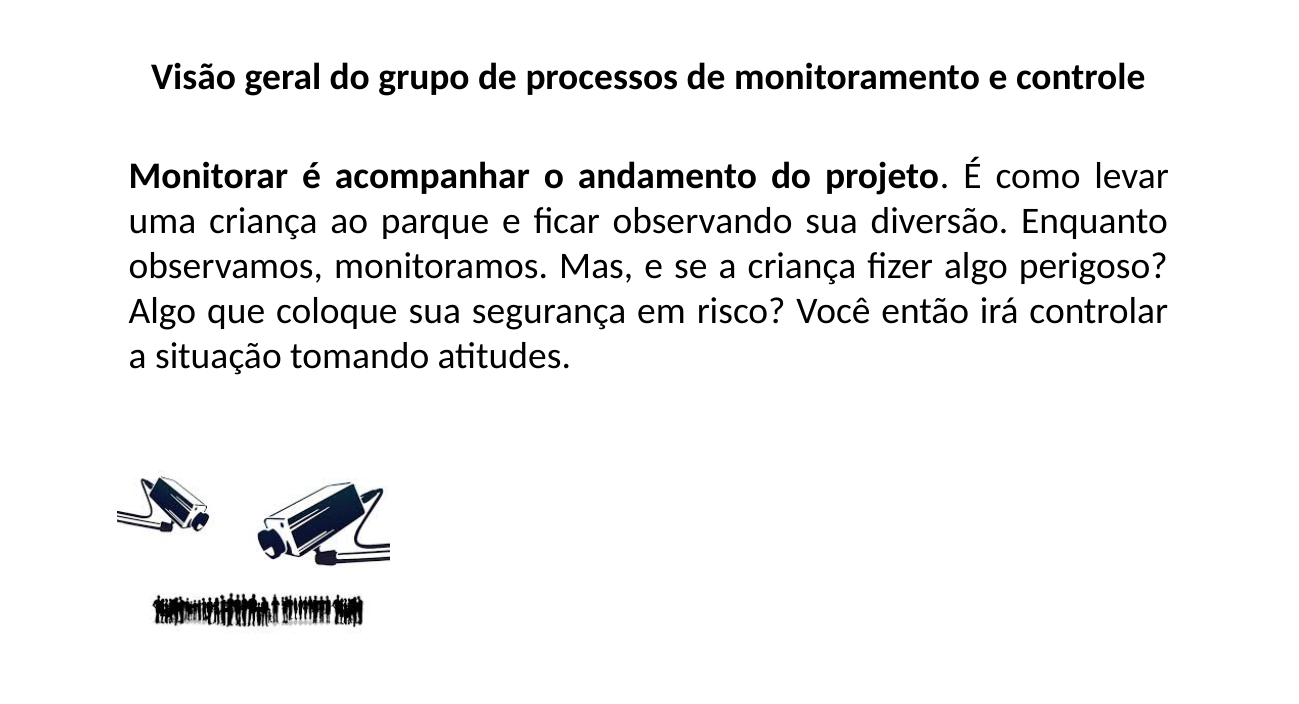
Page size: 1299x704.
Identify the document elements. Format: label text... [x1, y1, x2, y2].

text_box Visão geral do grupo de processos de monitoramento e controle [0, 44, 1299, 106]
text_box Monitorar é acompanhar o andamento do projeto. É como levar uma criança ao parque e ficar observando sua diversão. Enquanto observamos, monitoramos. Mas, e se a criança fizer algo perigoso? Algo que coloque sua segurança em risco? Você então irá controlar a situação tomando atitudes. [117, 145, 1181, 559]
picture [117, 462, 390, 656]
